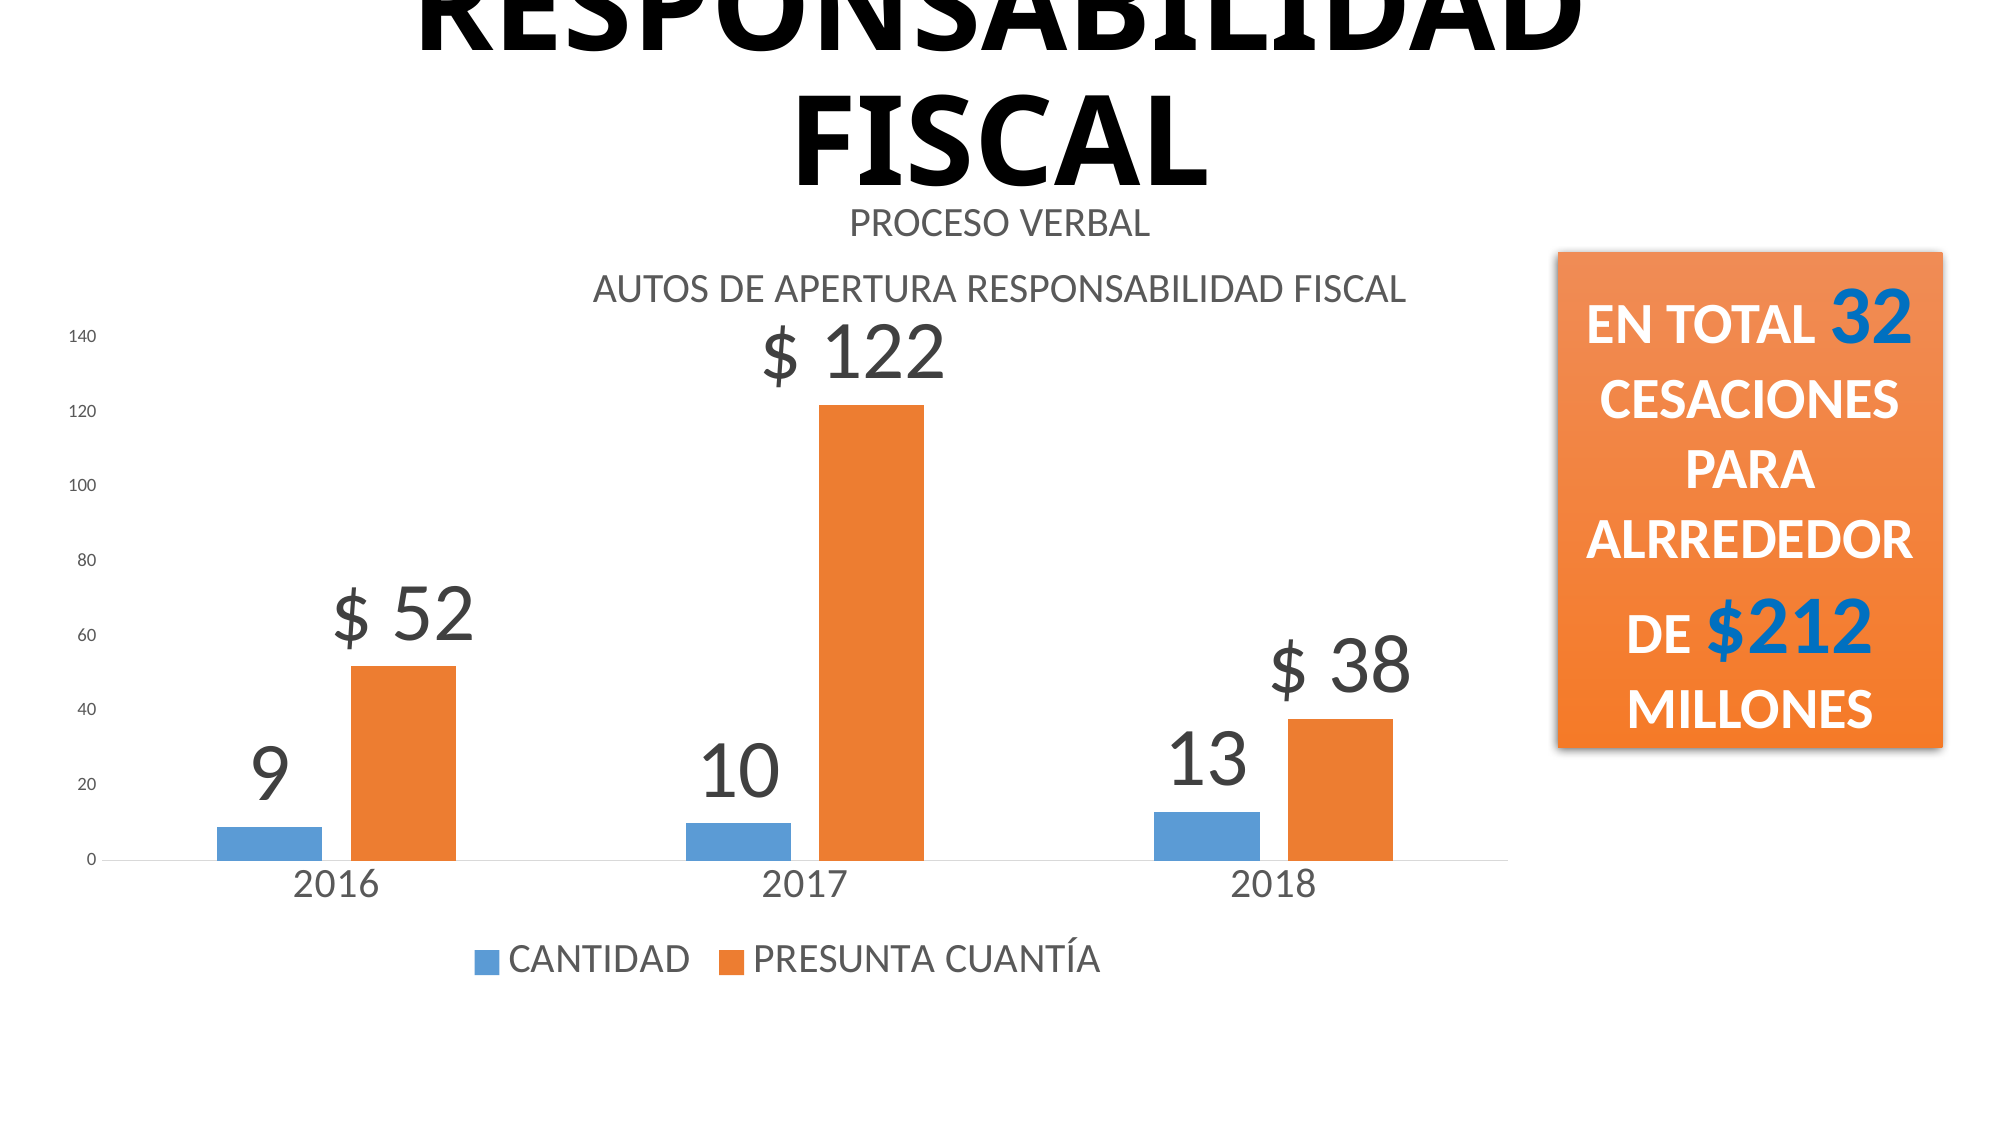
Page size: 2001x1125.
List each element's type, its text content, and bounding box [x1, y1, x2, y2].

text_box EN TOTAL 32 CESACIONES PARA ALRREDEDOR DE $212 MILLONES [1558, 252, 1943, 748]
title RESPONSABILIDAD FISCAL [249, 46, 1750, 192]
chart [38, 314, 1539, 993]
subtitle PROCESO VERBAL AUTOS DE APERTURA RESPONSABILIDAD FISCAL [249, 192, 1750, 993]
